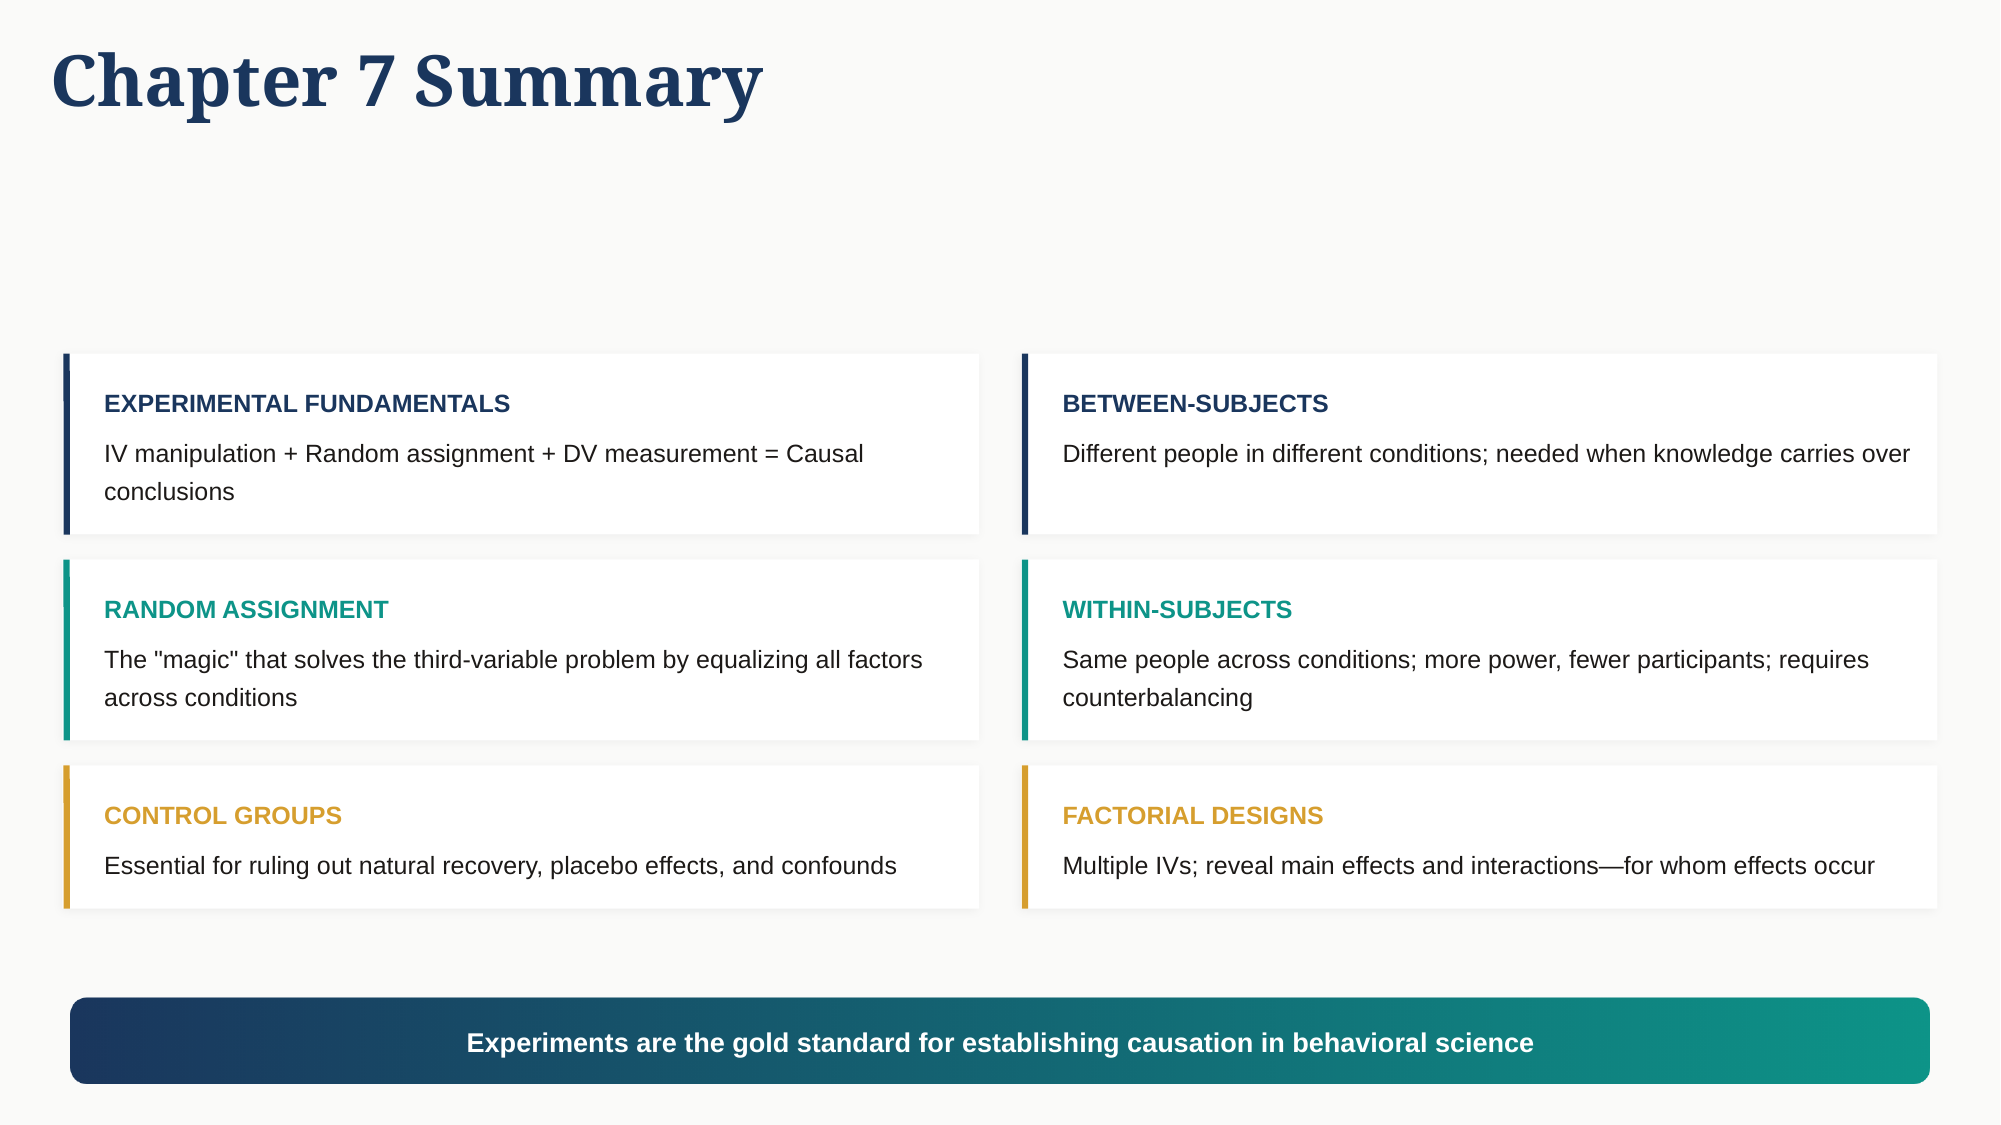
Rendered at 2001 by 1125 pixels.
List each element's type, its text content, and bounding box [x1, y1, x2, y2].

text_box [67, 765, 980, 909]
picture [70, 995, 1930, 1084]
text_box [1020, 559, 1938, 741]
text_box [67, 353, 980, 535]
text_box Same people across conditions; more power, fewer participants; requires counterbalancing [1062, 636, 1921, 712]
text_box [62, 559, 66, 741]
text_box RANDOM ASSIGNMENT [104, 588, 963, 624]
text_box IV manipulation + Random assignment + DV measurement = Causal conclusions [104, 430, 963, 506]
text_box Multiple IVs; reveal main effects and interactions—for whom effects occur [1062, 842, 1921, 880]
text_box [62, 353, 66, 535]
text_box [1020, 353, 1938, 535]
text_box Essential for ruling out natural recovery, placebo effects, and confounds [104, 842, 963, 880]
text_box WITHIN-SUBJECTS [1062, 588, 1921, 624]
text_box EXPERIMENTAL FUNDAMENTALS [104, 382, 963, 418]
text_box Chapter 7 Summary [49, 50, 1030, 121]
text_box FACTORIAL DESIGNS [1062, 794, 1921, 830]
text_box Different people in different conditions; needed when knowledge carries over [1062, 430, 1921, 506]
text_box [1020, 765, 1938, 909]
text_box [62, 765, 66, 909]
text_box CONTROL GROUPS [104, 794, 963, 830]
text_box The "magic" that solves the third-variable problem by equalizing all factors across conditions [104, 636, 963, 712]
text_box [67, 559, 980, 741]
text_box BETWEEN-SUBJECTS [1062, 382, 1921, 418]
